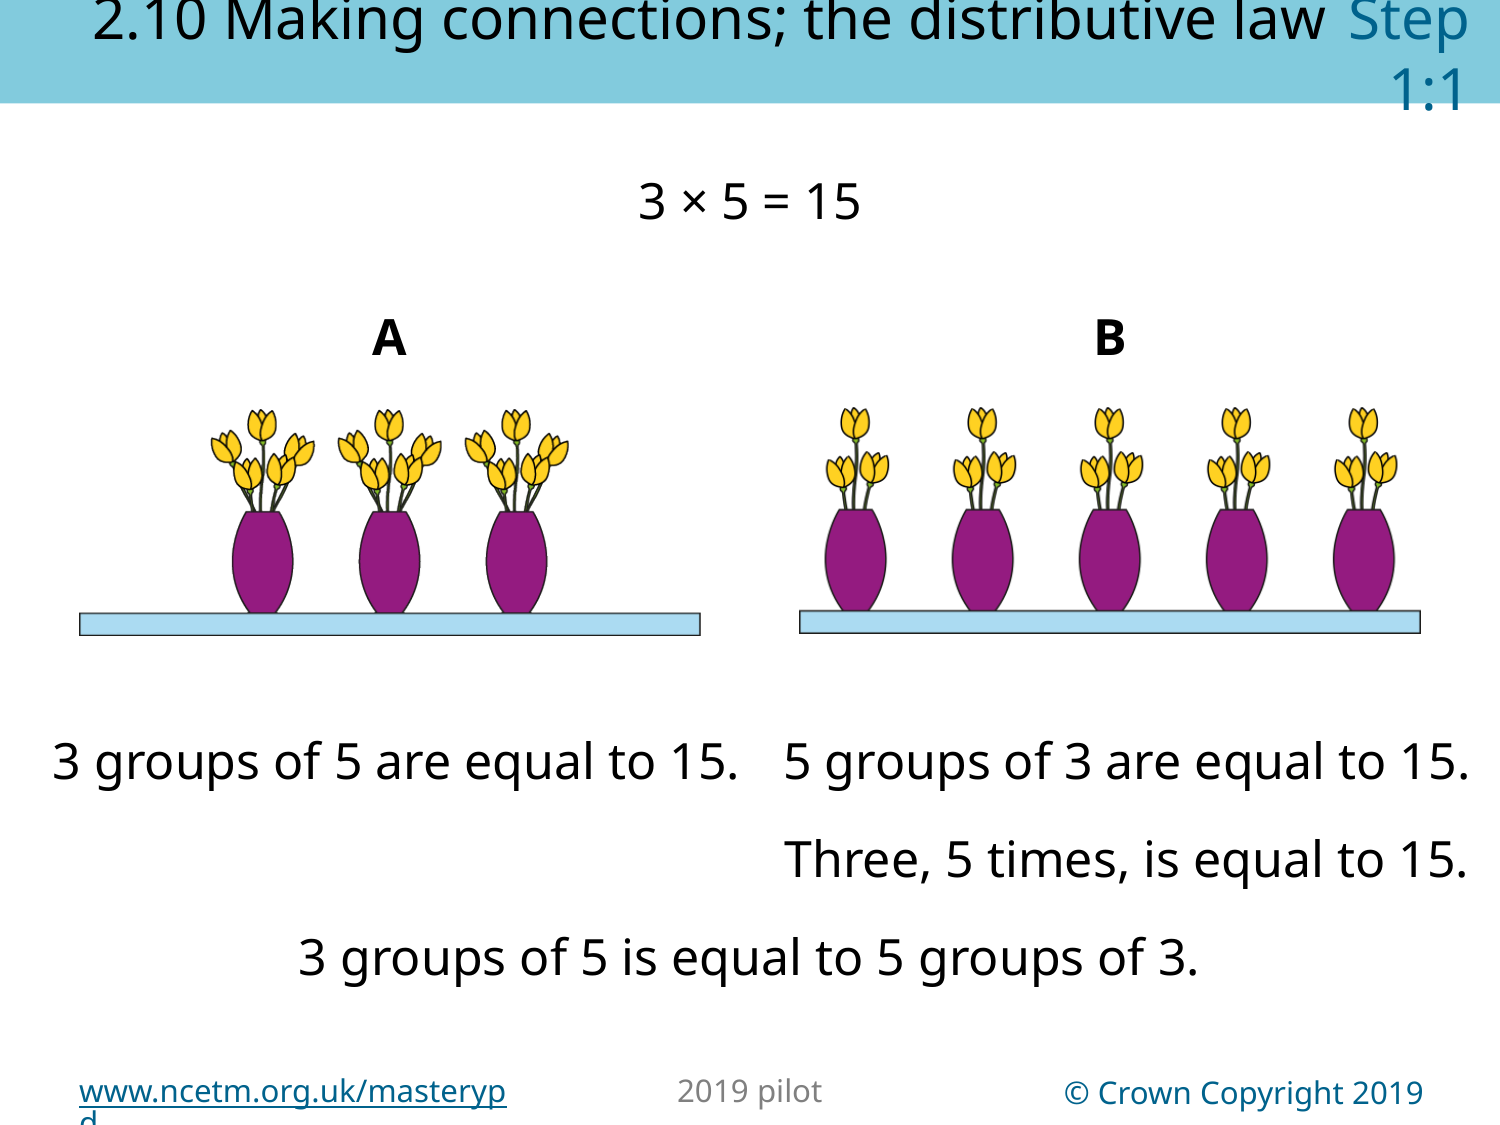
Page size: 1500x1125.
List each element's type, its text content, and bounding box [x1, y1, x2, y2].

text_box 3 × 5 = 15 [623, 161, 877, 237]
text_box 3 groups of 5 are equal to 15. [37, 721, 756, 797]
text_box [799, 297, 1421, 634]
list 2.10 Making connections; the distributive law Step 1:1 [0, 0, 1500, 104]
text_box 3 groups of 5 is equal to 5 groups of 3. [284, 917, 1216, 993]
text_box 5 groups of 3 are equal to 15. [768, 721, 1486, 797]
text_box Three, 5 times, is equal to 15. [769, 819, 1485, 895]
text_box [79, 297, 701, 637]
